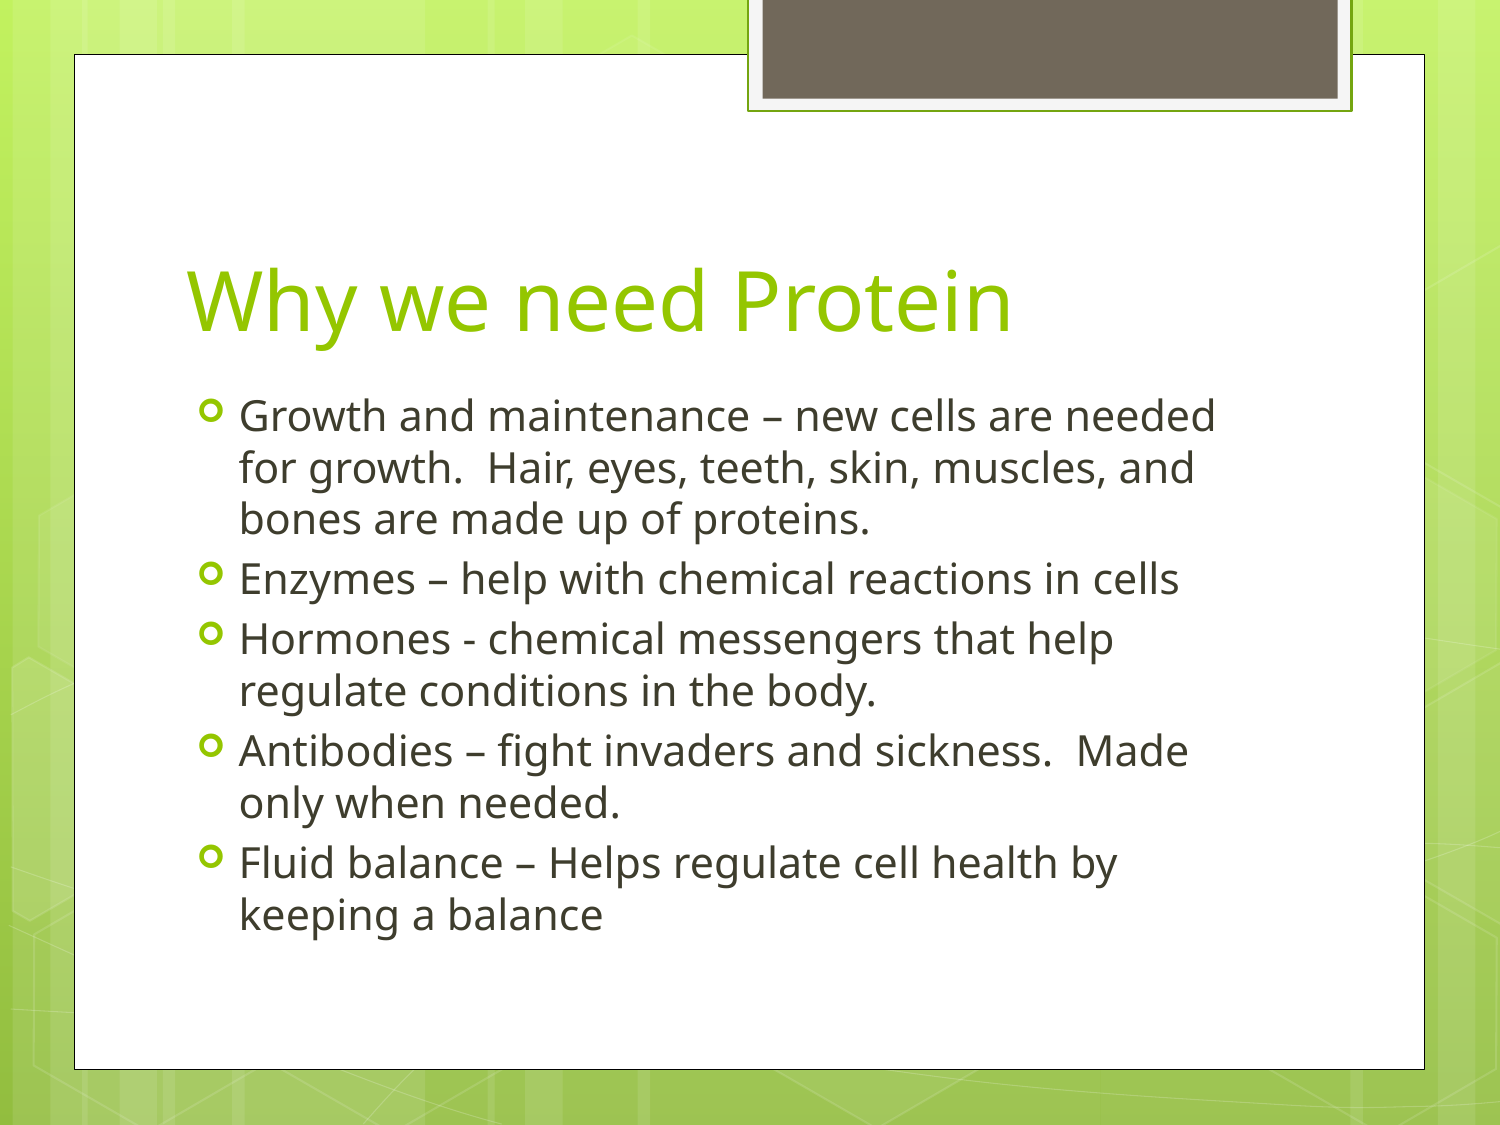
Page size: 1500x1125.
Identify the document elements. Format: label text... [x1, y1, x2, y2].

list Growth and maintenance – new cells are needed for growth. Hair, eyes, teeth, skin, muscles, and bones are made up of proteins. Enzymes – help with chemical reactions in cells Hormones - chemical messengers that help regulate conditions in the body. Antibodies – fight invaders and sickness. Made only when needed. Fluid balance – Helps regulate cell health by keeping a balance [171, 381, 1283, 957]
title Why we need Protein [171, 168, 1324, 357]
